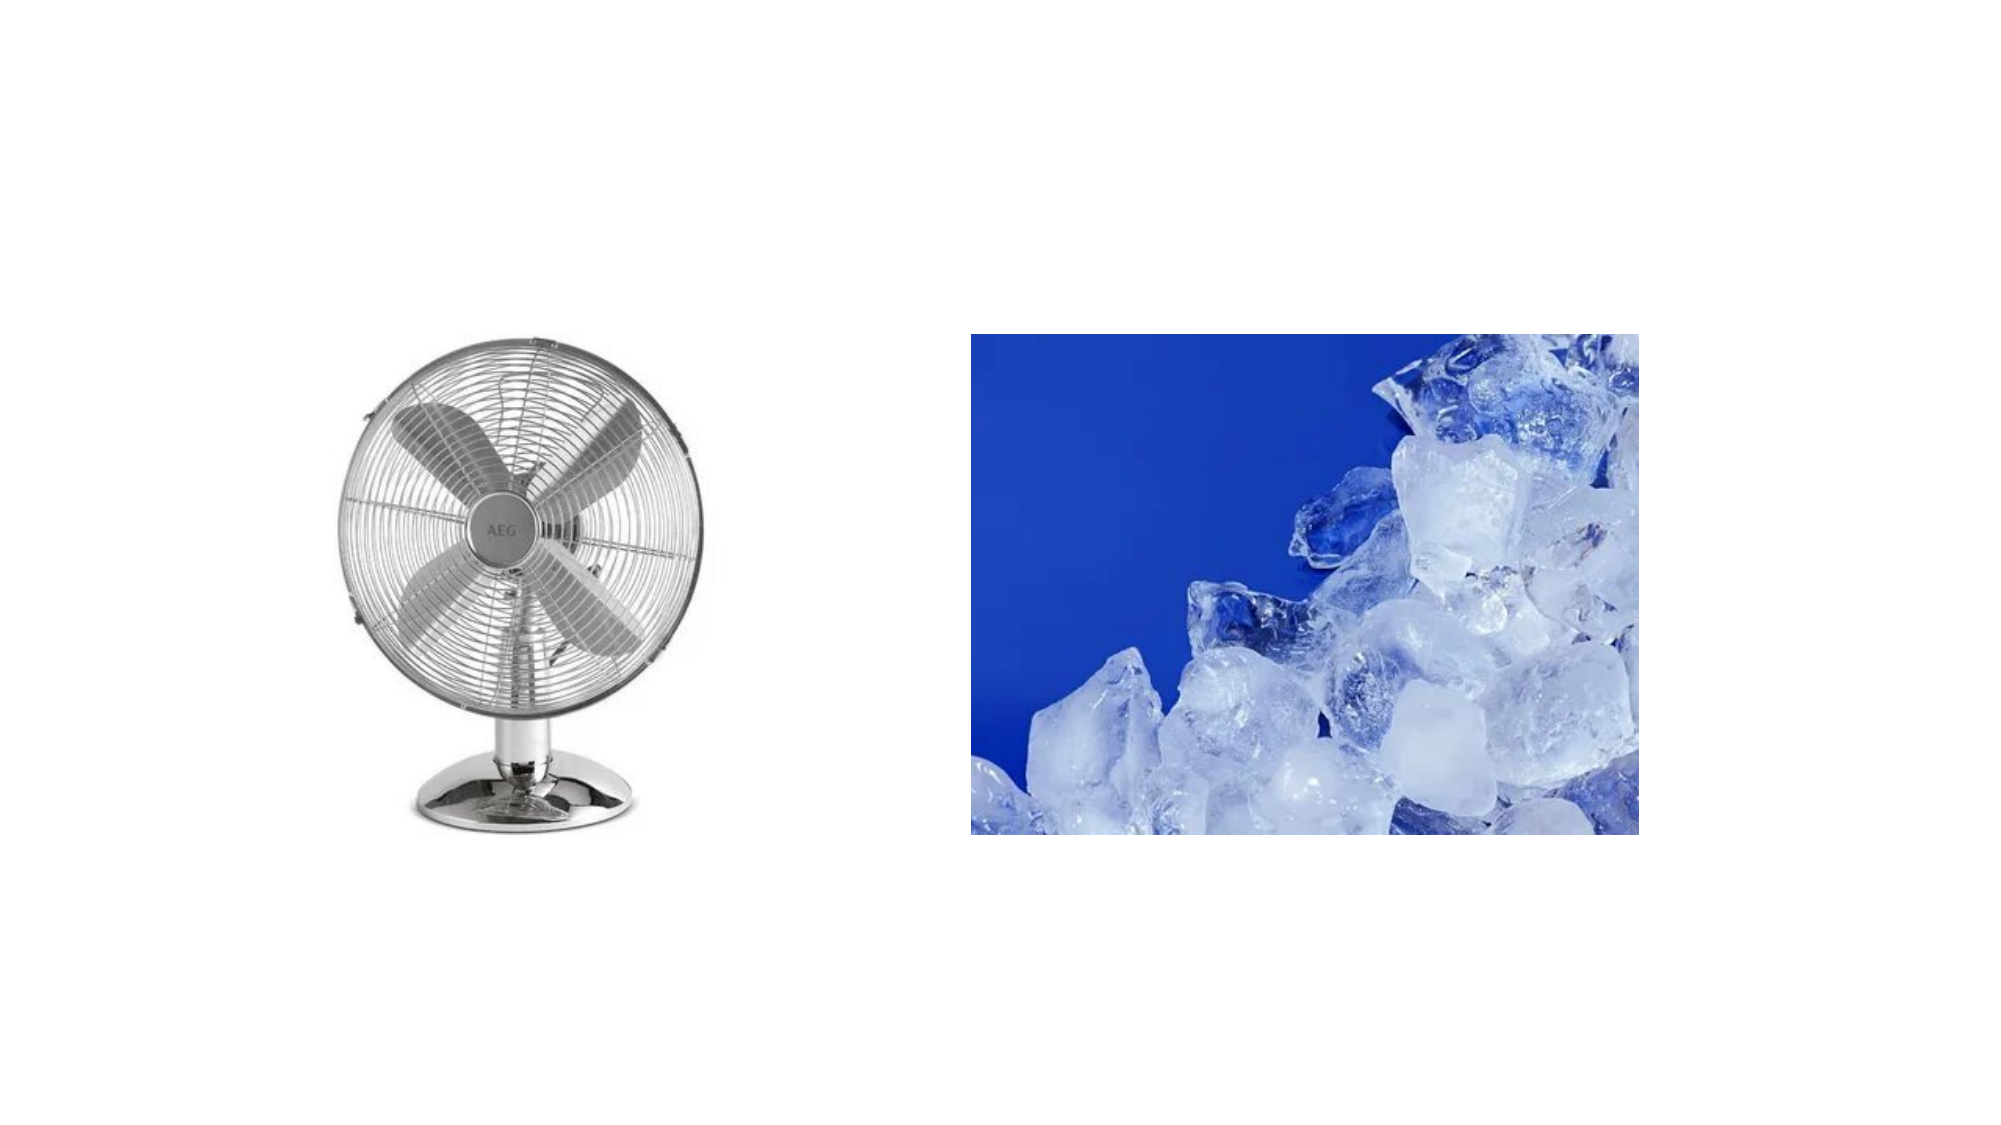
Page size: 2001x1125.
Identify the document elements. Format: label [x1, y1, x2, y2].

picture [971, 334, 1639, 835]
picture [272, 334, 773, 835]
